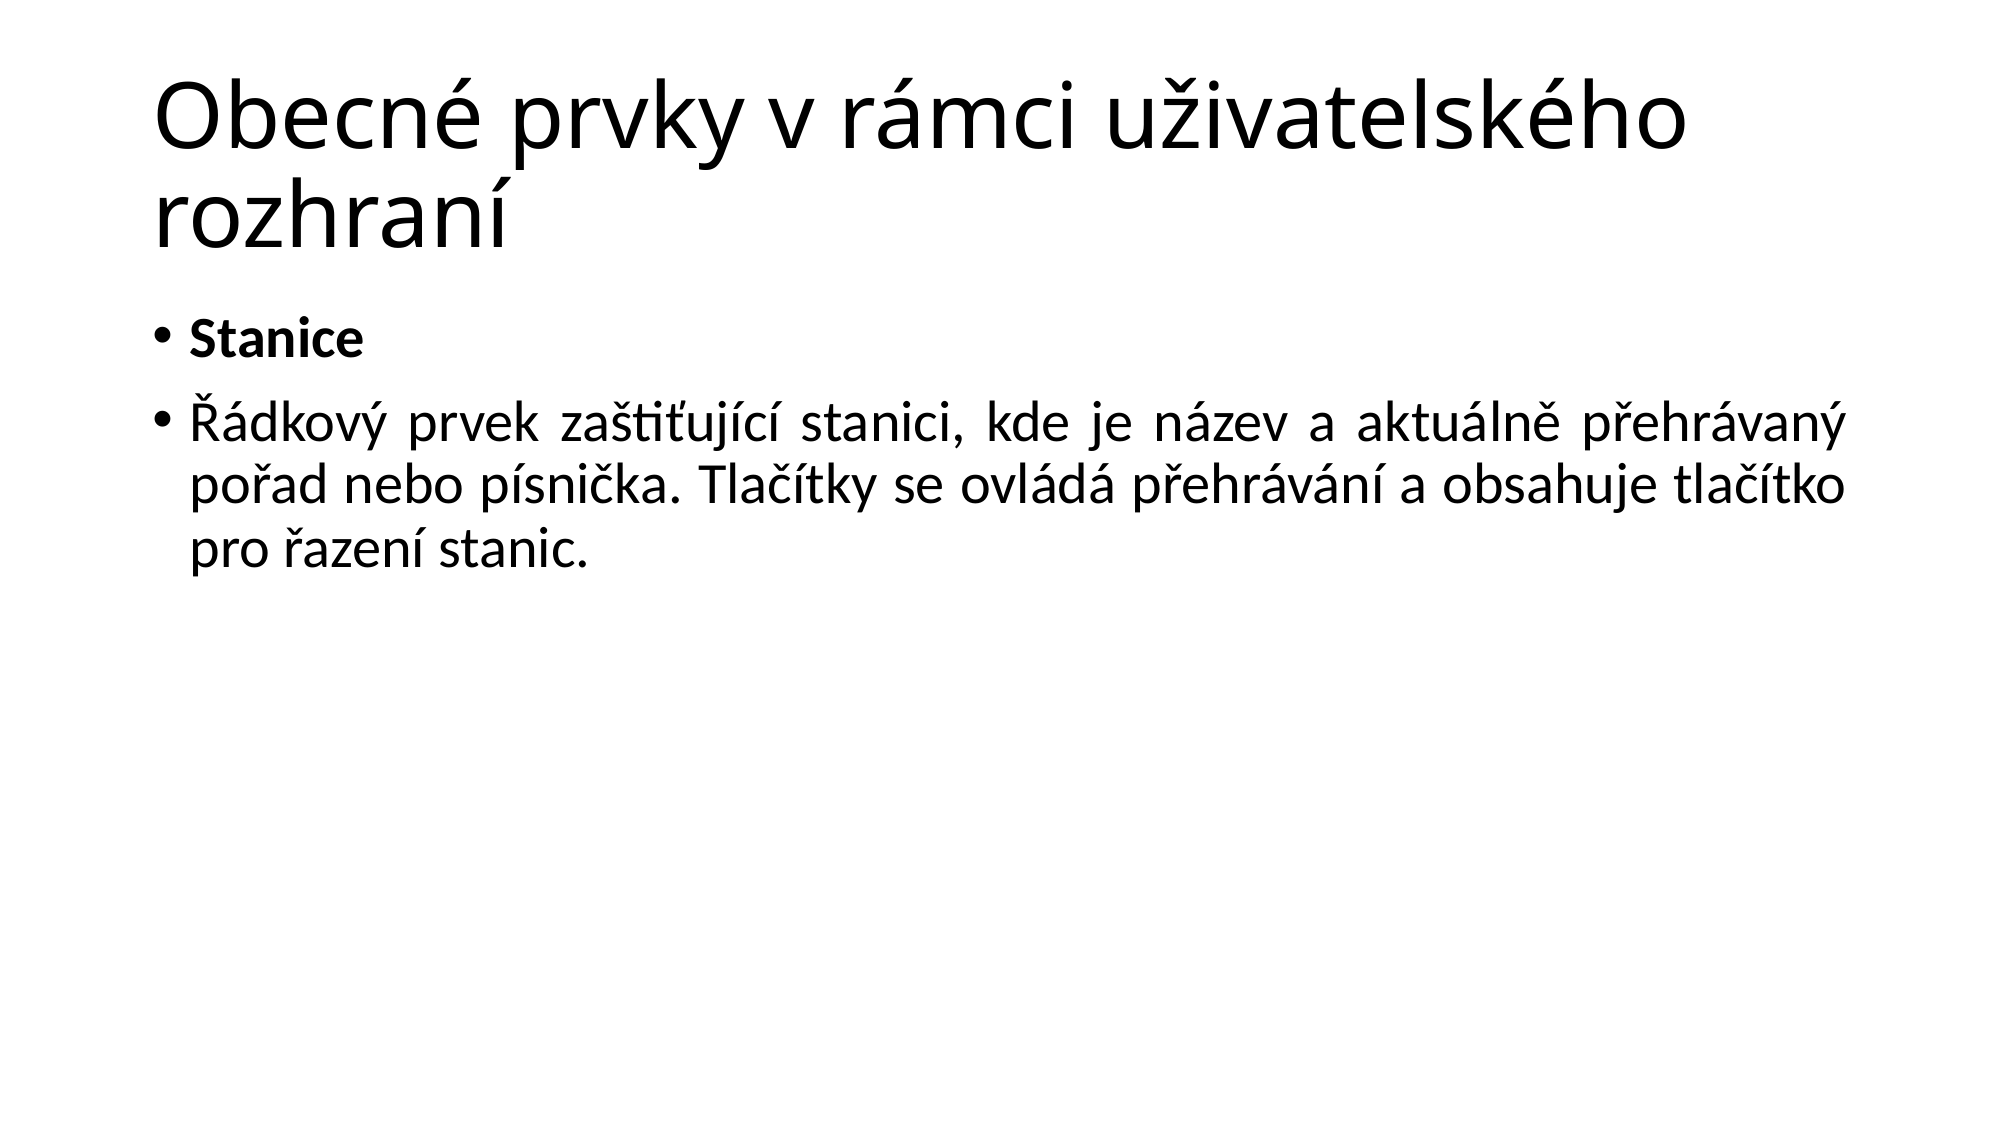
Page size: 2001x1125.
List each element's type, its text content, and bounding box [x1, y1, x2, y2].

list Stanice Řádkový prvek zaštiťující stanici, kde je název a aktuálně přehrávaný pořad nebo písnička. Tlačítky se ovládá přehrávání a obsahuje tlačítko pro řazení stanic. [137, 299, 1863, 1014]
title Obecné prvky v rámci uživatelského rozhraní [137, 59, 1863, 278]
